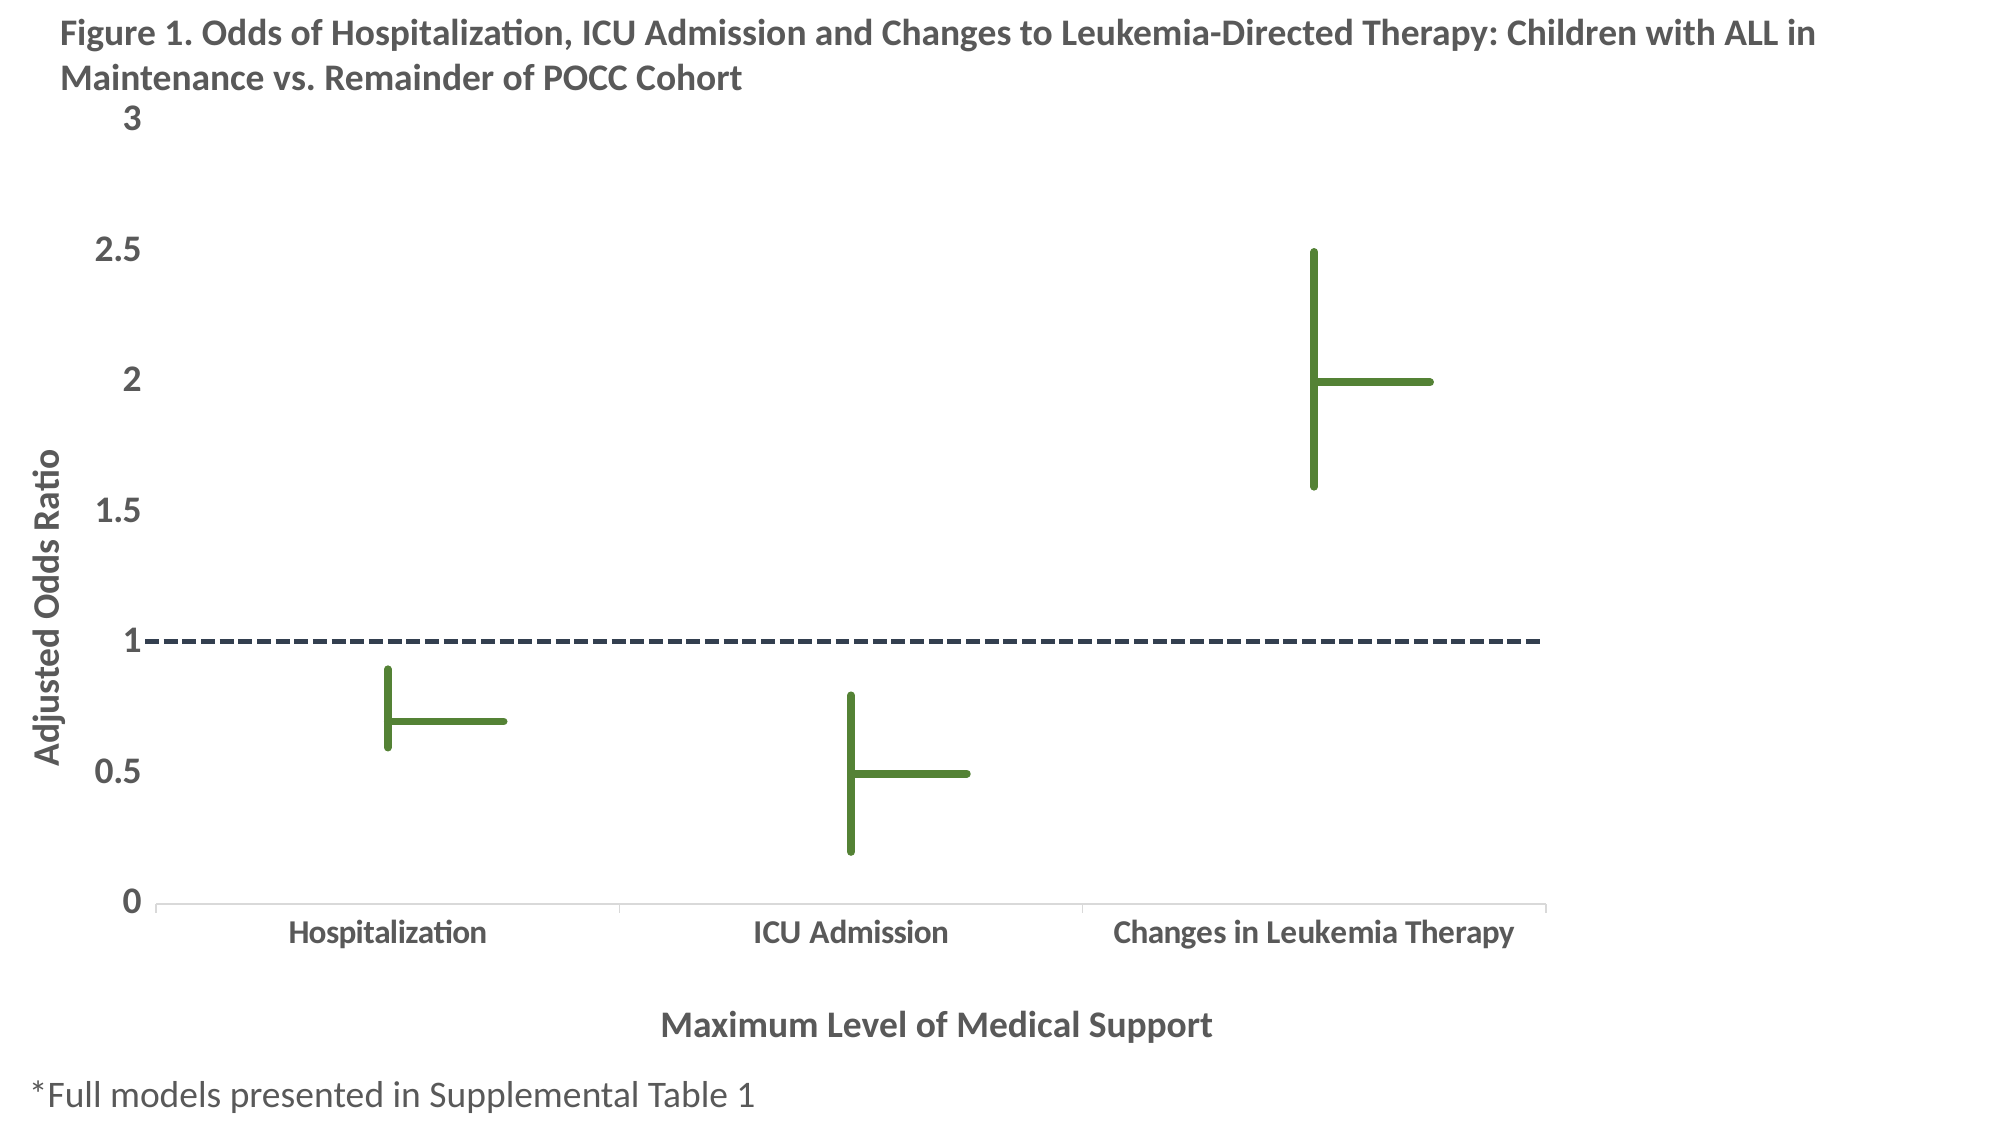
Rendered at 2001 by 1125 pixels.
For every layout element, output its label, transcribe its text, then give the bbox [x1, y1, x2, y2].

text_box *Full models presented in Supplemental Table 1 [14, 1062, 1108, 1123]
chart [14, 91, 1567, 964]
text_box Maximum Level of Medical Support [645, 992, 1484, 1052]
text_box Figure 1. Odds of Hospitalization, ICU Admission and Changes to Leukemia-Directed Therapy: Children with ALL in Maintenance vs. Remainder of POCC Cohort [44, 1, 1964, 104]
